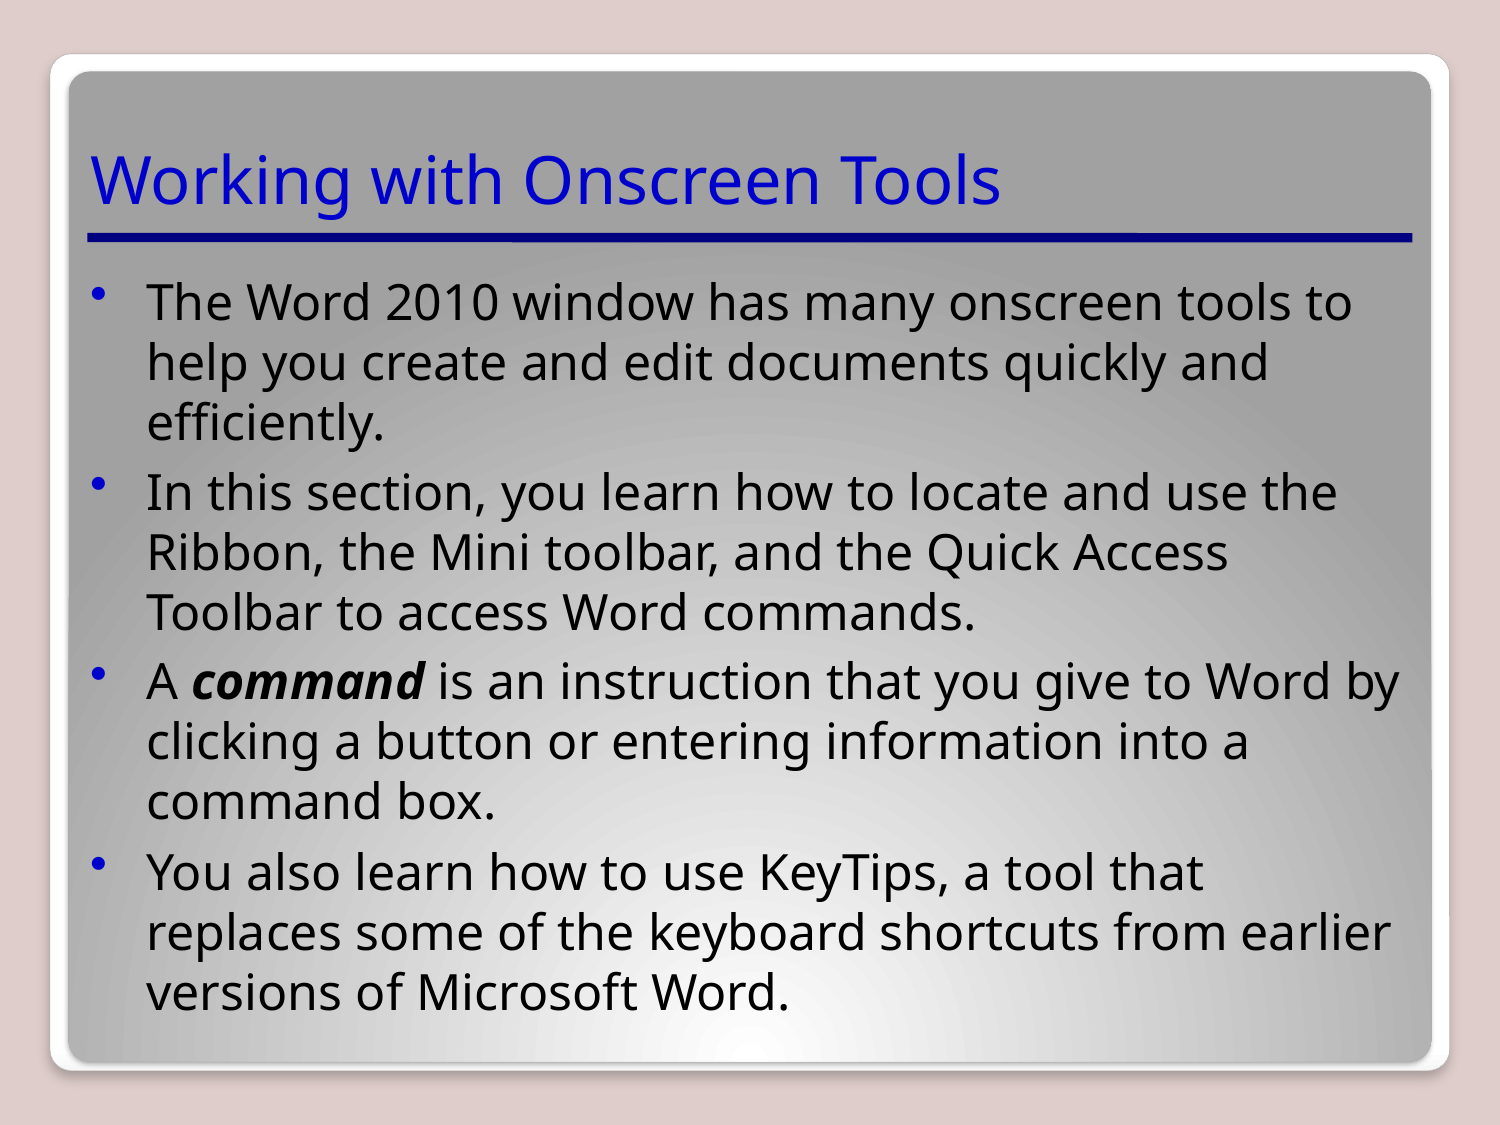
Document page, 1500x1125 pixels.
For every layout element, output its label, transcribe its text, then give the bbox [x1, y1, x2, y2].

list The Word 2010 window has many onscreen tools to help you create and edit documents quickly and efficiently. In this section, you learn how to locate and use the Ribbon, the Mini toolbar, and the Quick Access Toolbar to access Word commands. A command is an instruction that you give to Word by clicking a button or entering information into a command box. You also learn how to use KeyTips, a tool that replaces some of the keyboard shortcuts from earlier versions of Microsoft Word. [74, 262, 1426, 1063]
title Working with Onscreen Tools [74, 74, 1426, 226]
